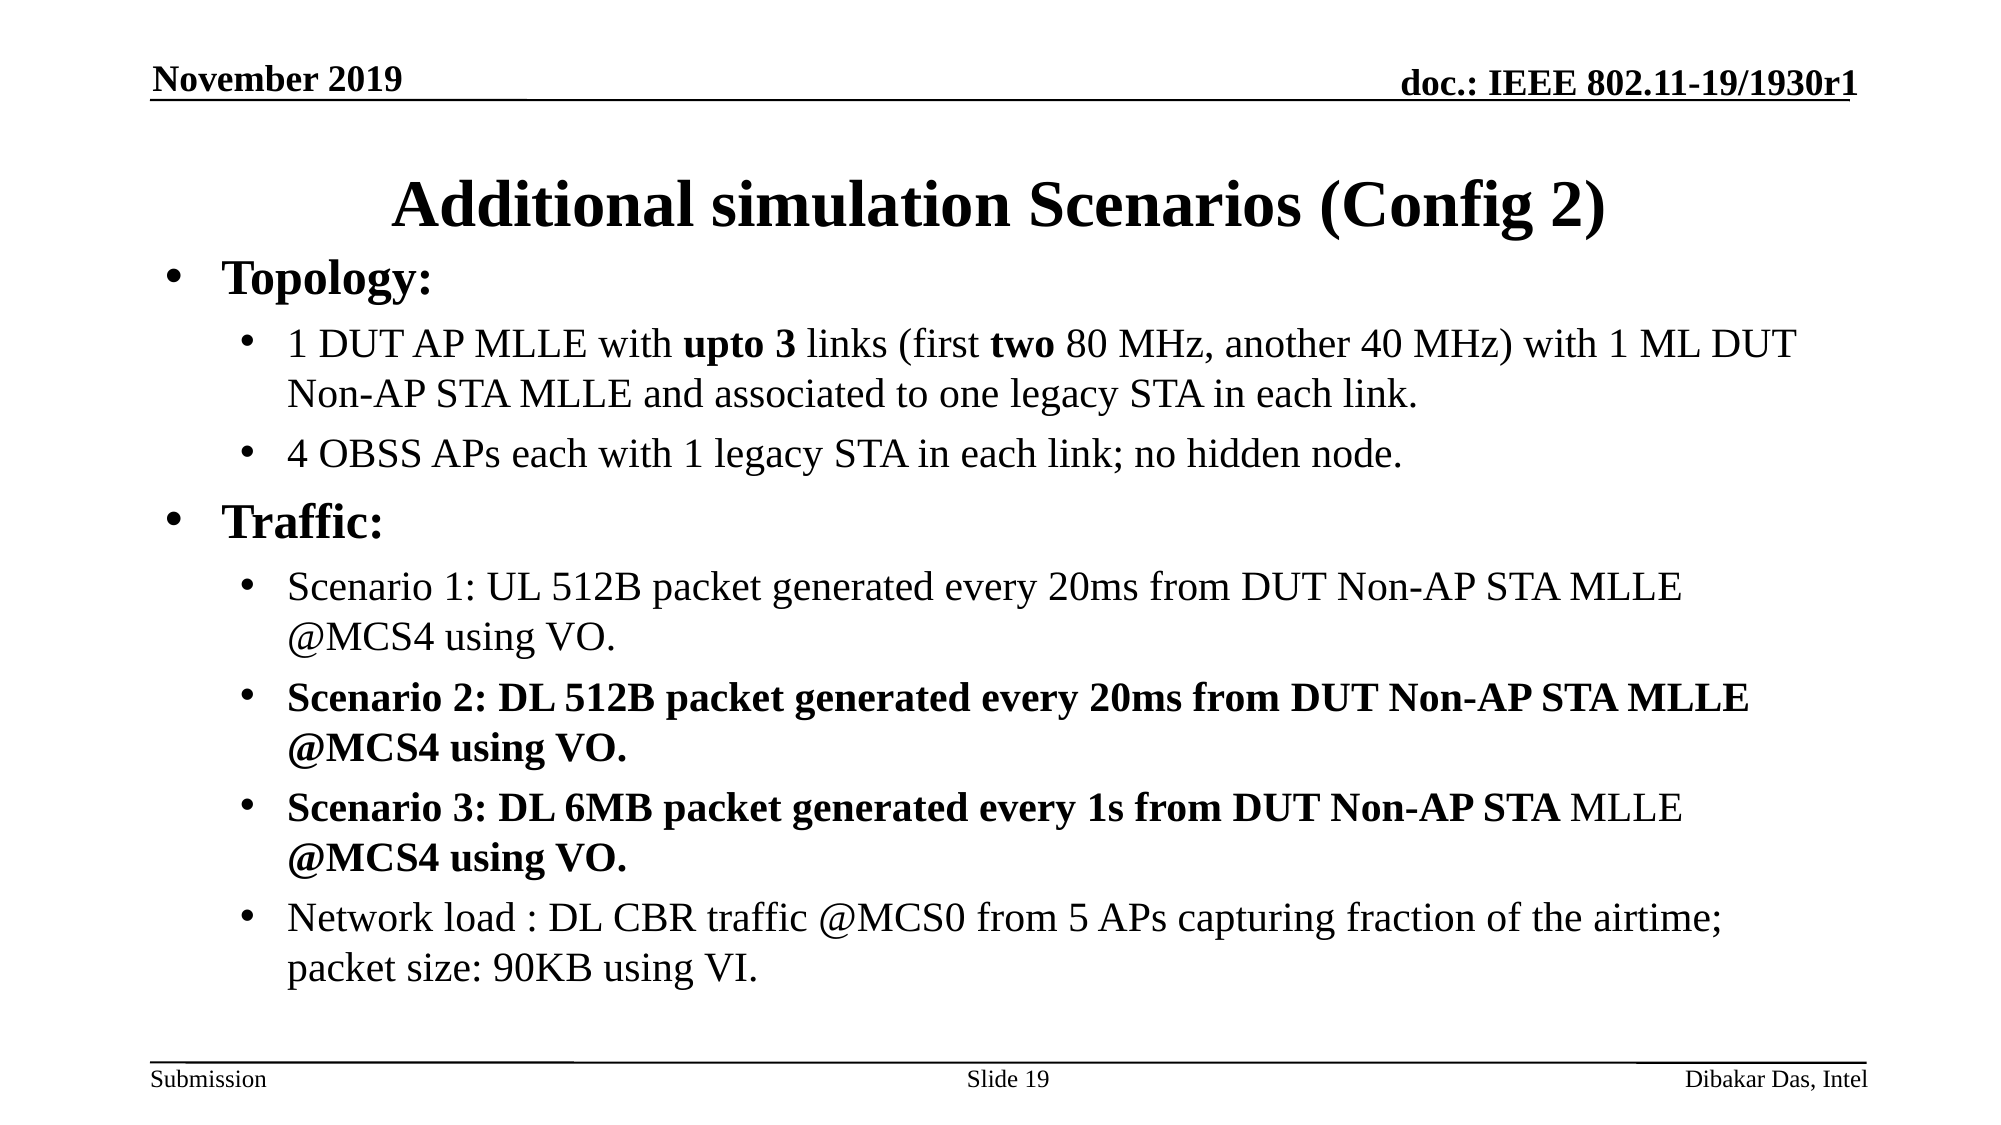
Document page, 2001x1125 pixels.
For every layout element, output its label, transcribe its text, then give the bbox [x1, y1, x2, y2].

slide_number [152, 54, 563, 100]
title Additional simulation Scenarios (Config 2) [149, 112, 1850, 237]
footer Dibakar Das, Intel [1171, 1061, 1869, 1093]
list Topology: 1 DUT AP MLLE with upto 3 links (first two 80 MHz, another 40 MHz) with 1 ML DUT Non-AP STA MLLE and associated to one legacy STA in each link. 4 OBSS APs each with 1 legacy STA in each link; no hidden node. Traffic: Scenario 1: UL 512B packet generated every 20ms from DUT Non-AP STA MLLE @MCS4 using VO. Scenario 2: DL 512B packet generated every 20ms from DUT Non-AP STA MLLE @MCS4 using VO. Scenario 3: DL 6MB packet generated every 1s from DUT Non-AP STA MLLE @MCS4 using VO. Network load : DL CBR traffic @MCS0 from 5 APs capturing fraction of the airtime; packet size: 90KB using VI. [149, 237, 1850, 913]
slide_number Slide 19 [950, 1061, 1067, 1123]
